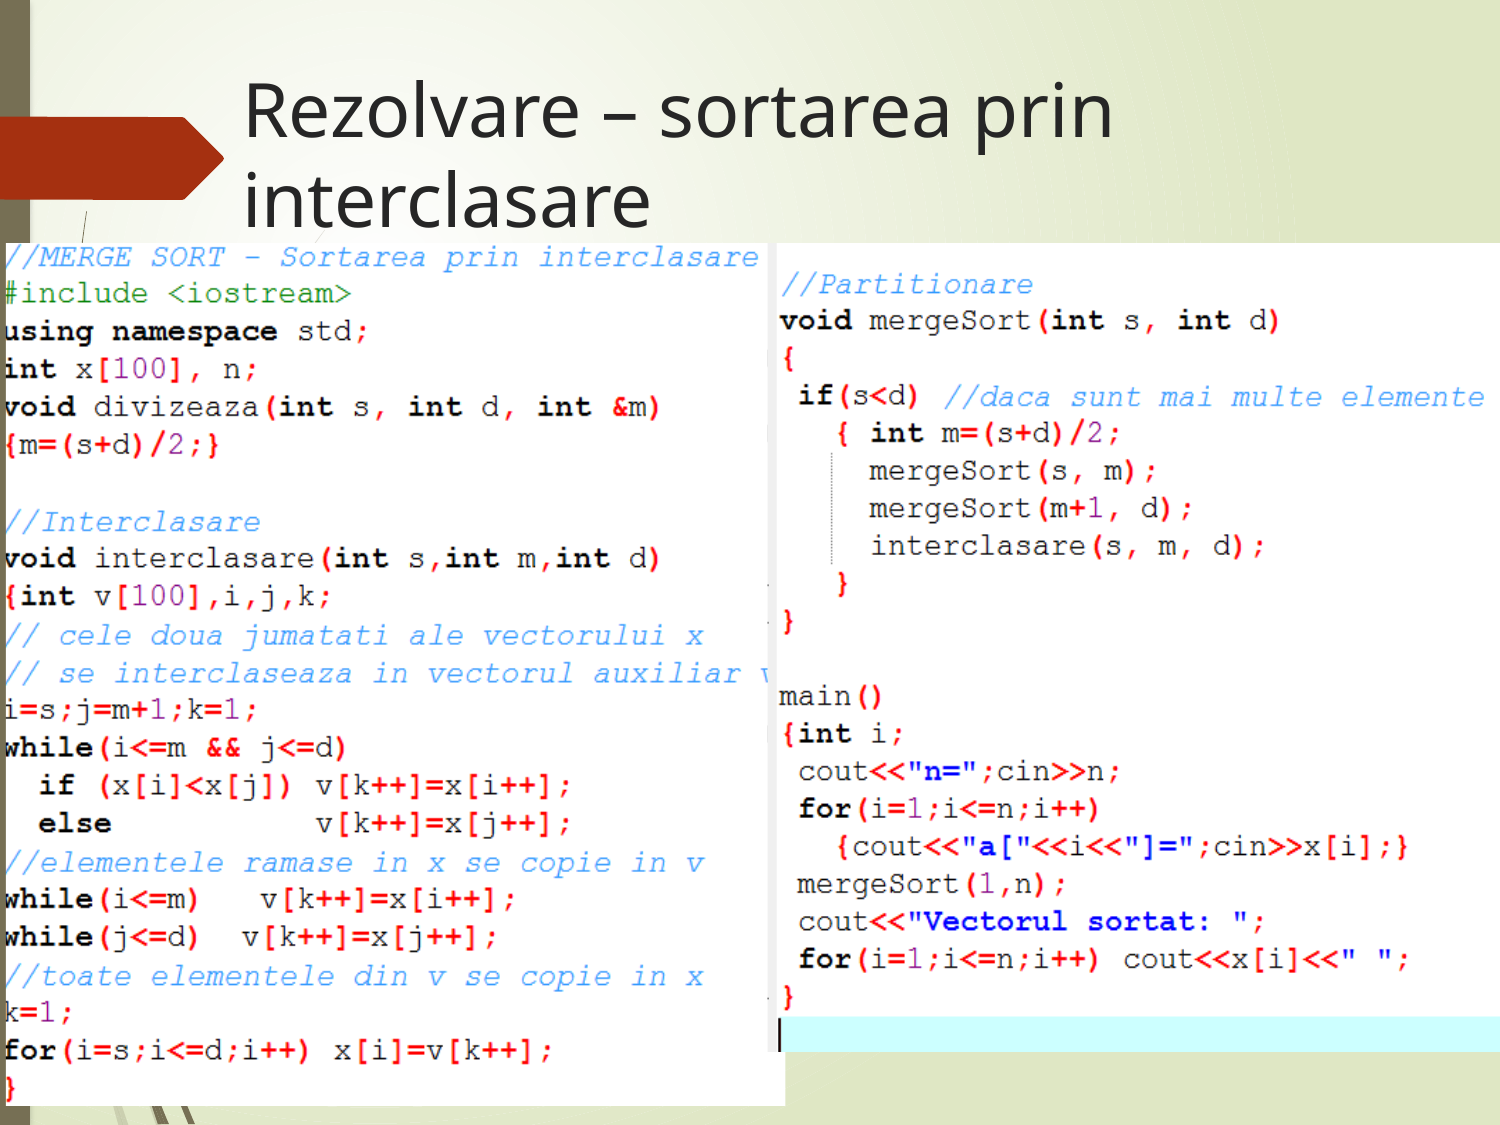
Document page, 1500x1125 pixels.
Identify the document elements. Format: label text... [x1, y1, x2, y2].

picture [5, 243, 1500, 1107]
title Rezolvare – sortarea prin interclasare [227, 54, 1309, 242]
